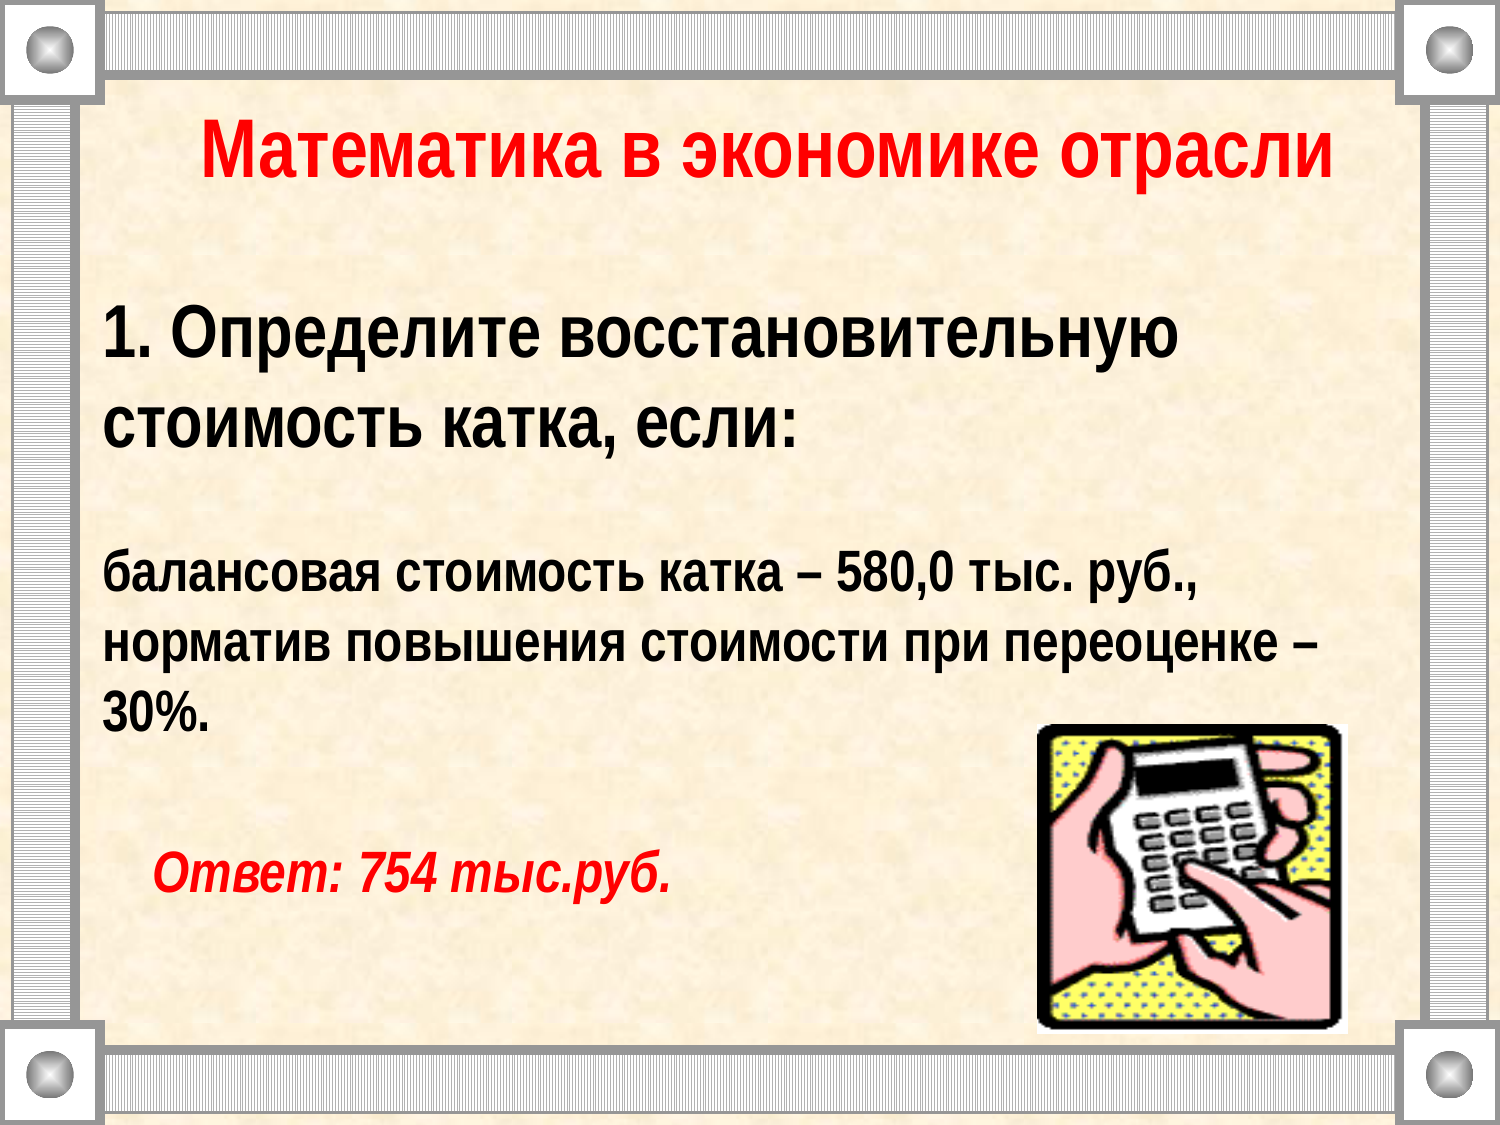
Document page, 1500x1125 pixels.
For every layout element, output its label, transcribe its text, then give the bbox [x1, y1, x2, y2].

picture [1489, 105, 1500, 1020]
title Математика в экономике отрасли [87, 49, 1451, 238]
text_box 1. Определите восстановительную стоимость катка, если: балансовая стоимость катка – 580,0 тыс. руб., норматив повышения стоимости при переоценке – 30%. [87, 275, 1425, 751]
picture [105, 0, 1395, 11]
text_box Ответ: 754 тыс.руб. [137, 812, 888, 925]
picture [80, 105, 1420, 1045]
picture [0, 105, 11, 1020]
picture [105, 1114, 1395, 1125]
